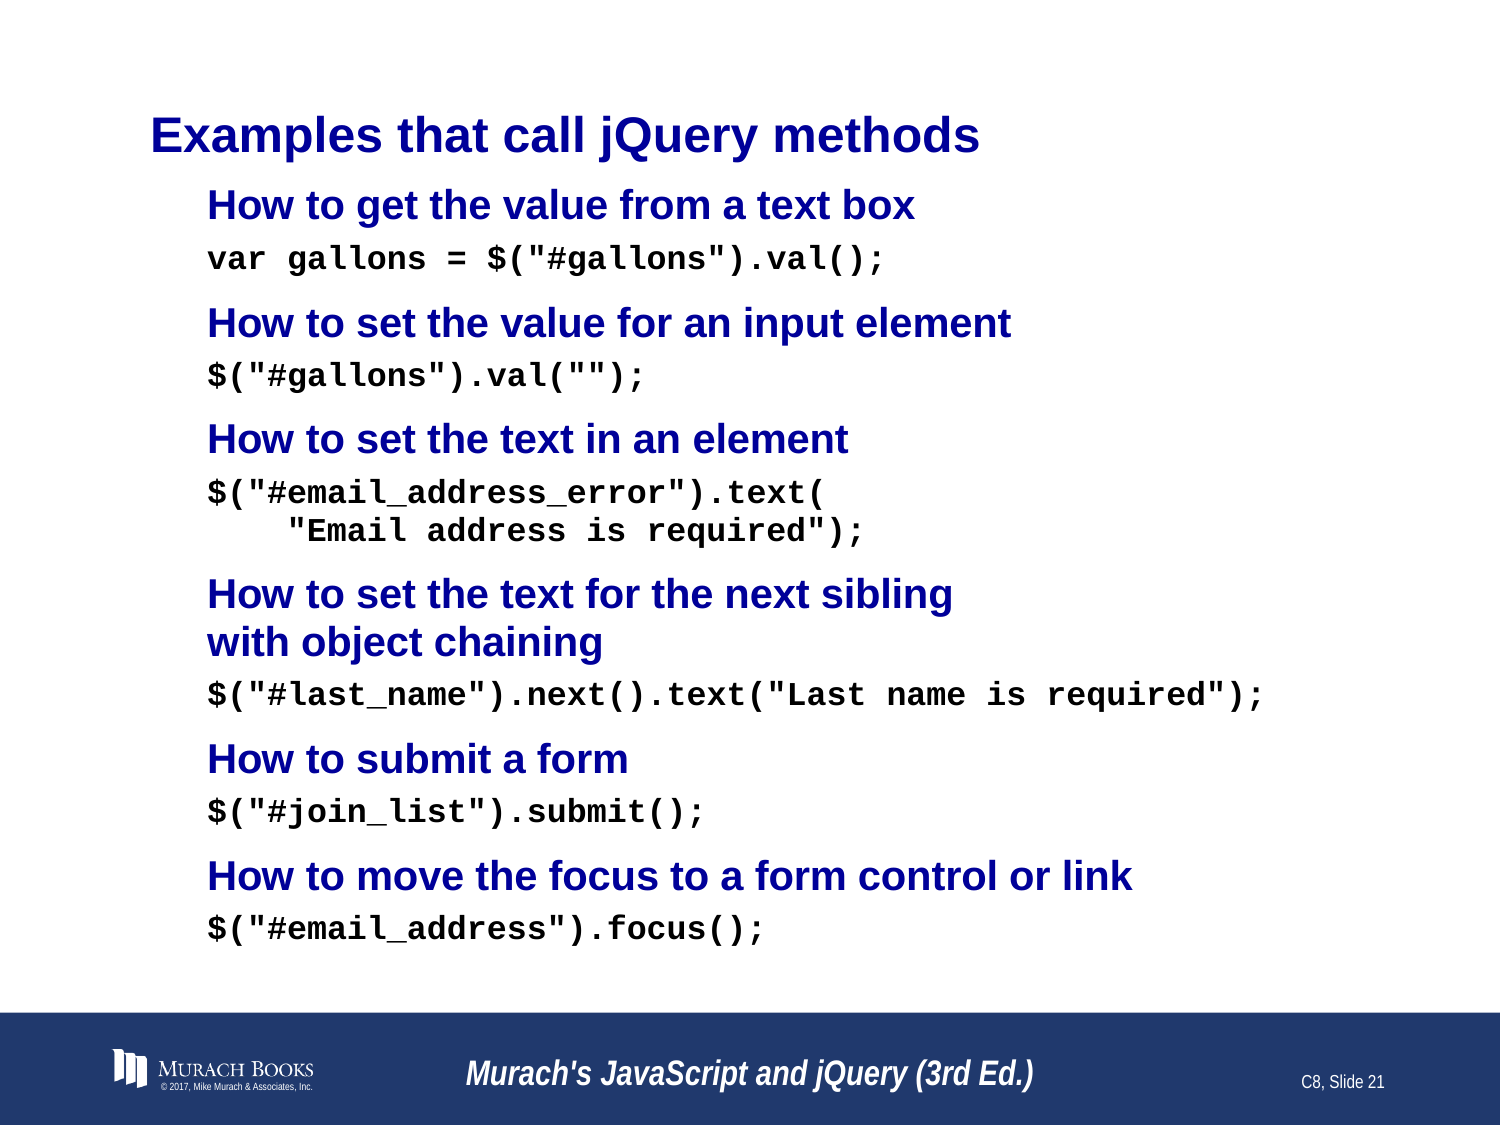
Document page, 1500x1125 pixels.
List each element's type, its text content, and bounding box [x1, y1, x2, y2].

title Examples that call jQuery methods [150, 102, 1350, 161]
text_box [149, 162, 1350, 950]
slide_number Murach's JavaScript and jQuery (3rd Ed.) [463, 1025, 1050, 1100]
footer © 2017, Mike Murach & Associates, Inc. [12, 1025, 463, 1100]
slide_number C8, Slide 21 [1087, 1025, 1400, 1100]
